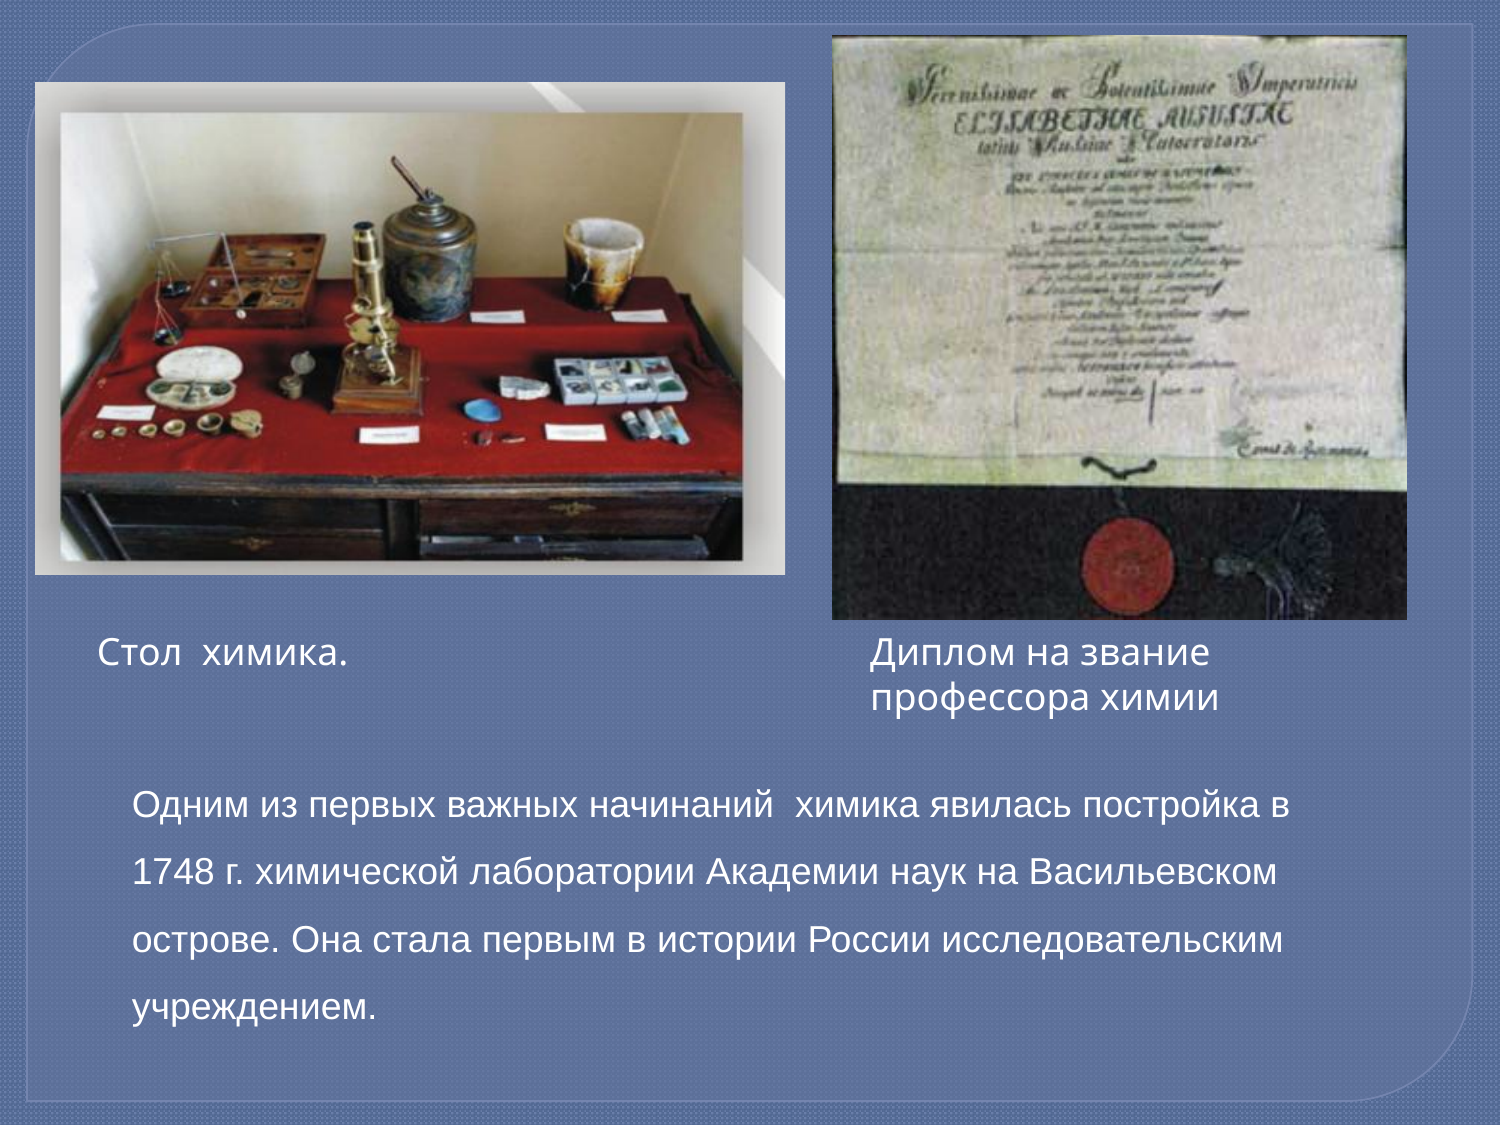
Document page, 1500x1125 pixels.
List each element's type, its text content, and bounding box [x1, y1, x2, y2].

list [34, 81, 786, 575]
picture [831, 34, 1407, 620]
text_box Стол химика. [82, 621, 586, 681]
text_box Диплом на звание профессора химии [855, 634, 1395, 726]
text_box Одним из первых важных начинаний химика явилась постройка в 1748 г. химической лаборатории Академии наук на Васильевском острове. Она стала первым в истории России исследовательским учреждением. [117, 749, 1336, 1035]
